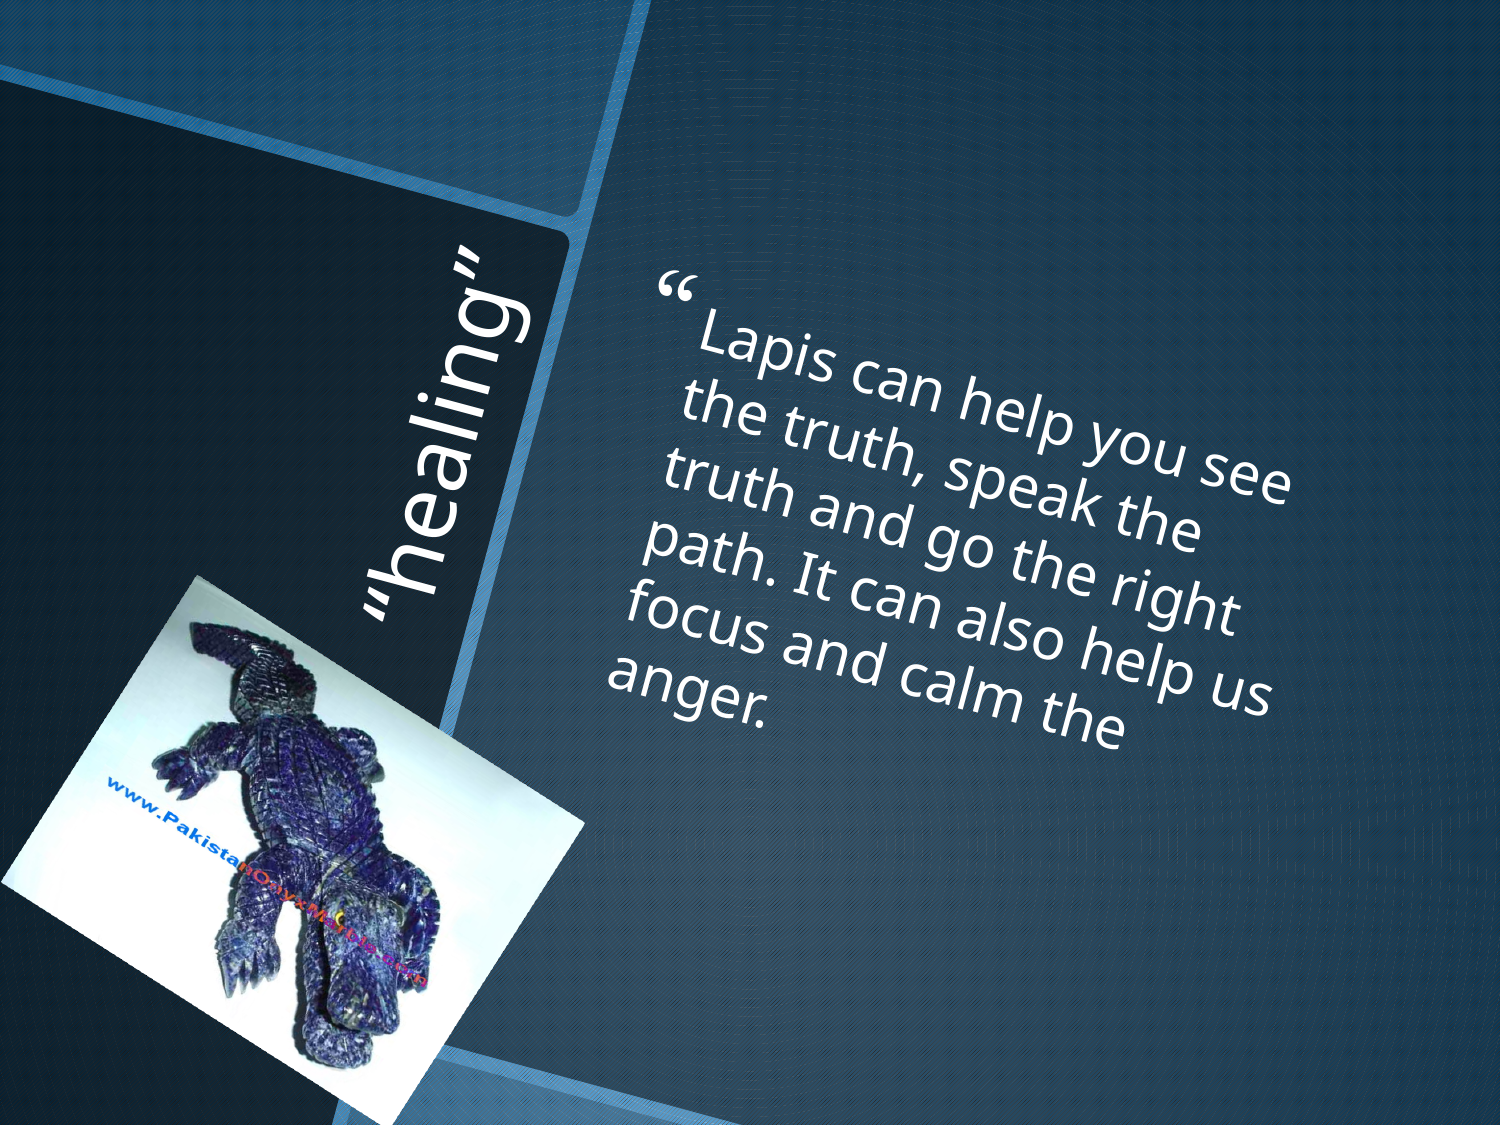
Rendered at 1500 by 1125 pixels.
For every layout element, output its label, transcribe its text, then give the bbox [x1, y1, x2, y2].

list Lapis can help you see the truth, speak the truth and go the right path. It can also help us focus and calm the anger. [530, 72, 1430, 1076]
title “healing” [166, 181, 554, 663]
picture [2, 576, 584, 1125]
